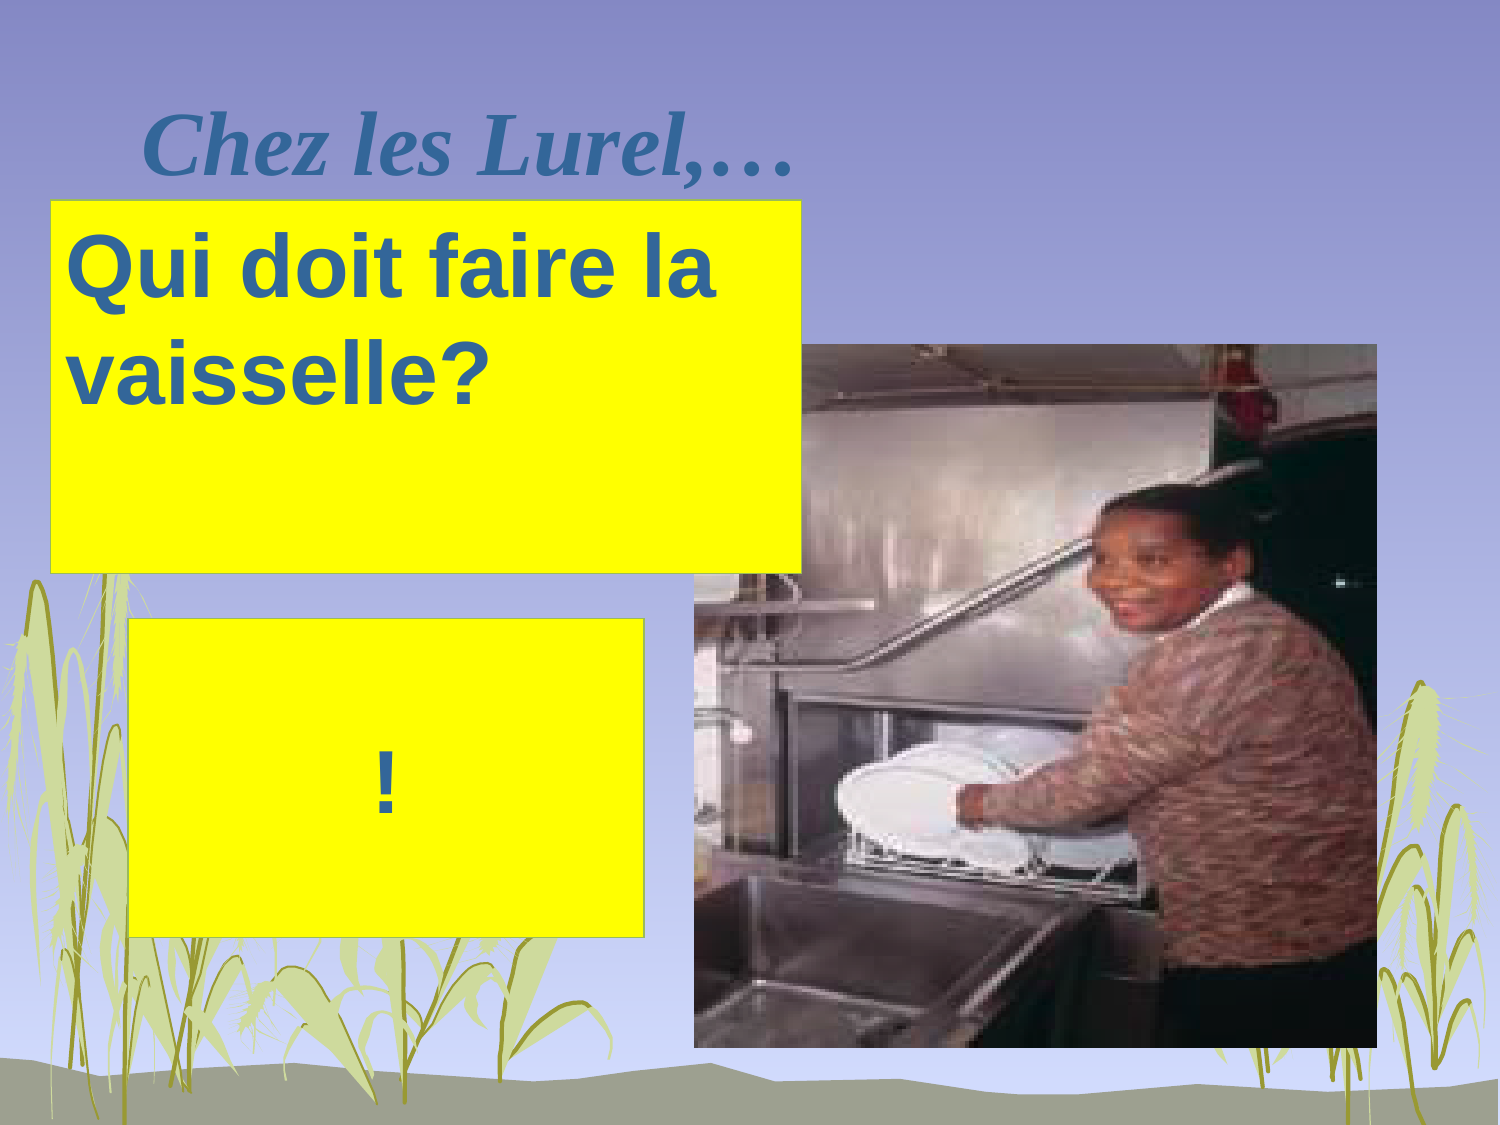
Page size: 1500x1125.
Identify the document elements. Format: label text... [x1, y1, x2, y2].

title Chez les Lurel,… [126, 37, 1371, 241]
picture [694, 343, 1377, 1049]
text_box Qui doit faire la vaisselle? [50, 199, 802, 574]
subtitle ! [127, 618, 645, 938]
